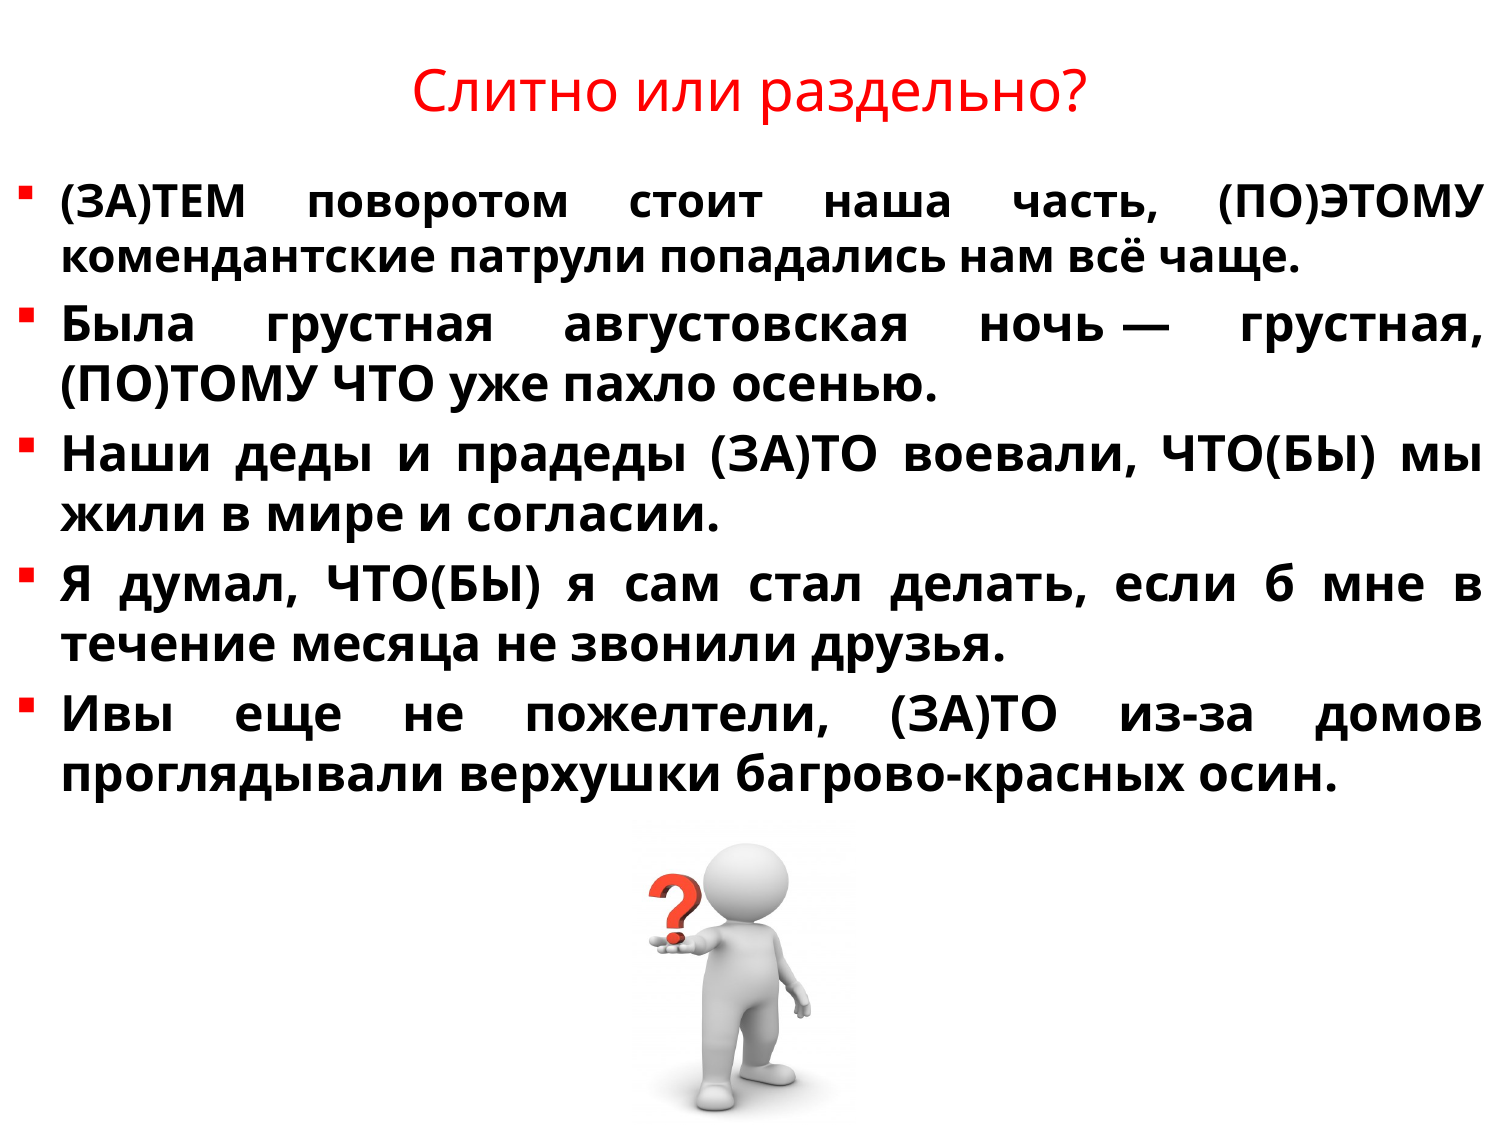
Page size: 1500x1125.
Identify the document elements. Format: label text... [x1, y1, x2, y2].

list (ЗА)ТЕМ поворотом стоит наша часть, (ПО)ЭТОМУ комендантские патрули попадались нам всё чаще. Была грустная августовская ночь — грустная, (ПО)ТОМУ ЧТО уже пахло осенью. Наши деды и прадеды (ЗА)ТО воевали, ЧТО(БЫ) мы жили в мире и согласии. Я думал, ЧТО(БЫ) я сам стал делать, если б мне в течение месяца не звонили друзья. Ивы еще не пожелтели, (ЗА)ТО из-за домов проглядывали верхушки багрово-красных осин. [0, 164, 1500, 1020]
picture [632, 820, 856, 1125]
title Слитно или раздельно? [0, 0, 1500, 164]
